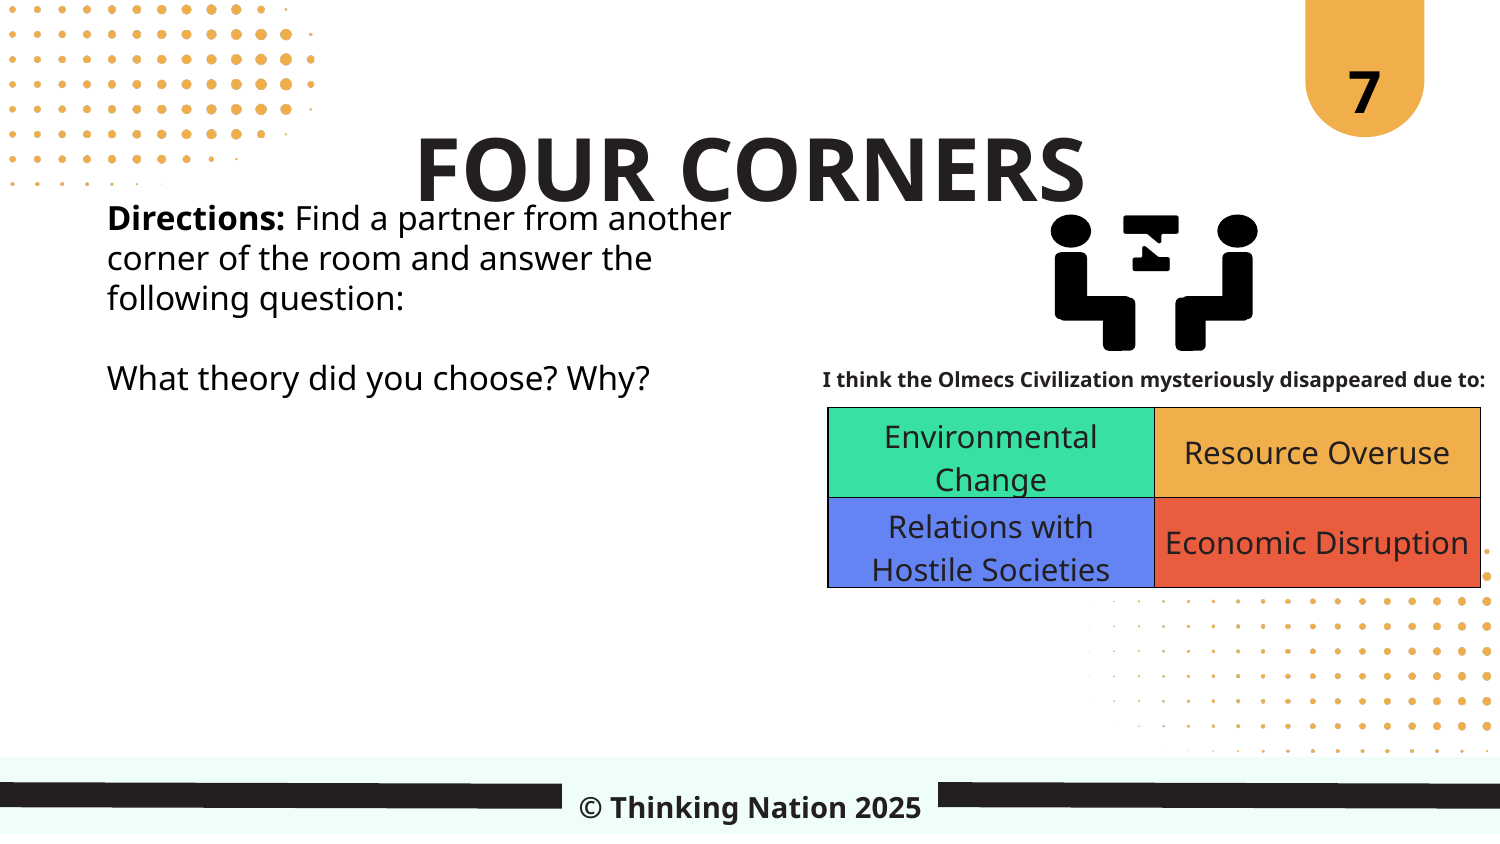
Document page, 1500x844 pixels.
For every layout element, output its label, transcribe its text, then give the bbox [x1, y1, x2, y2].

text_box I think the Olmecs Civilization mysteriously disappeared due to: [807, 366, 1500, 417]
table_header Resource Overuse [1155, 408, 1480, 497]
text_box FOUR CORNERS [209, 71, 1291, 219]
text_box Directions: Find a partner from another corner of the room and answer the following question: What theory did you choose? Why? [99, 190, 807, 720]
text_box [1051, 204, 1258, 351]
table_header Environmental Change [829, 408, 1154, 497]
table_cell Economic Disruption [1155, 498, 1480, 587]
table_cell Relations with Hostile Societies [829, 498, 1154, 587]
text_box [0, 0, 315, 186]
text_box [1300, 0, 1430, 138]
text_box [1064, 549, 1500, 754]
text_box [0, 756, 1500, 835]
